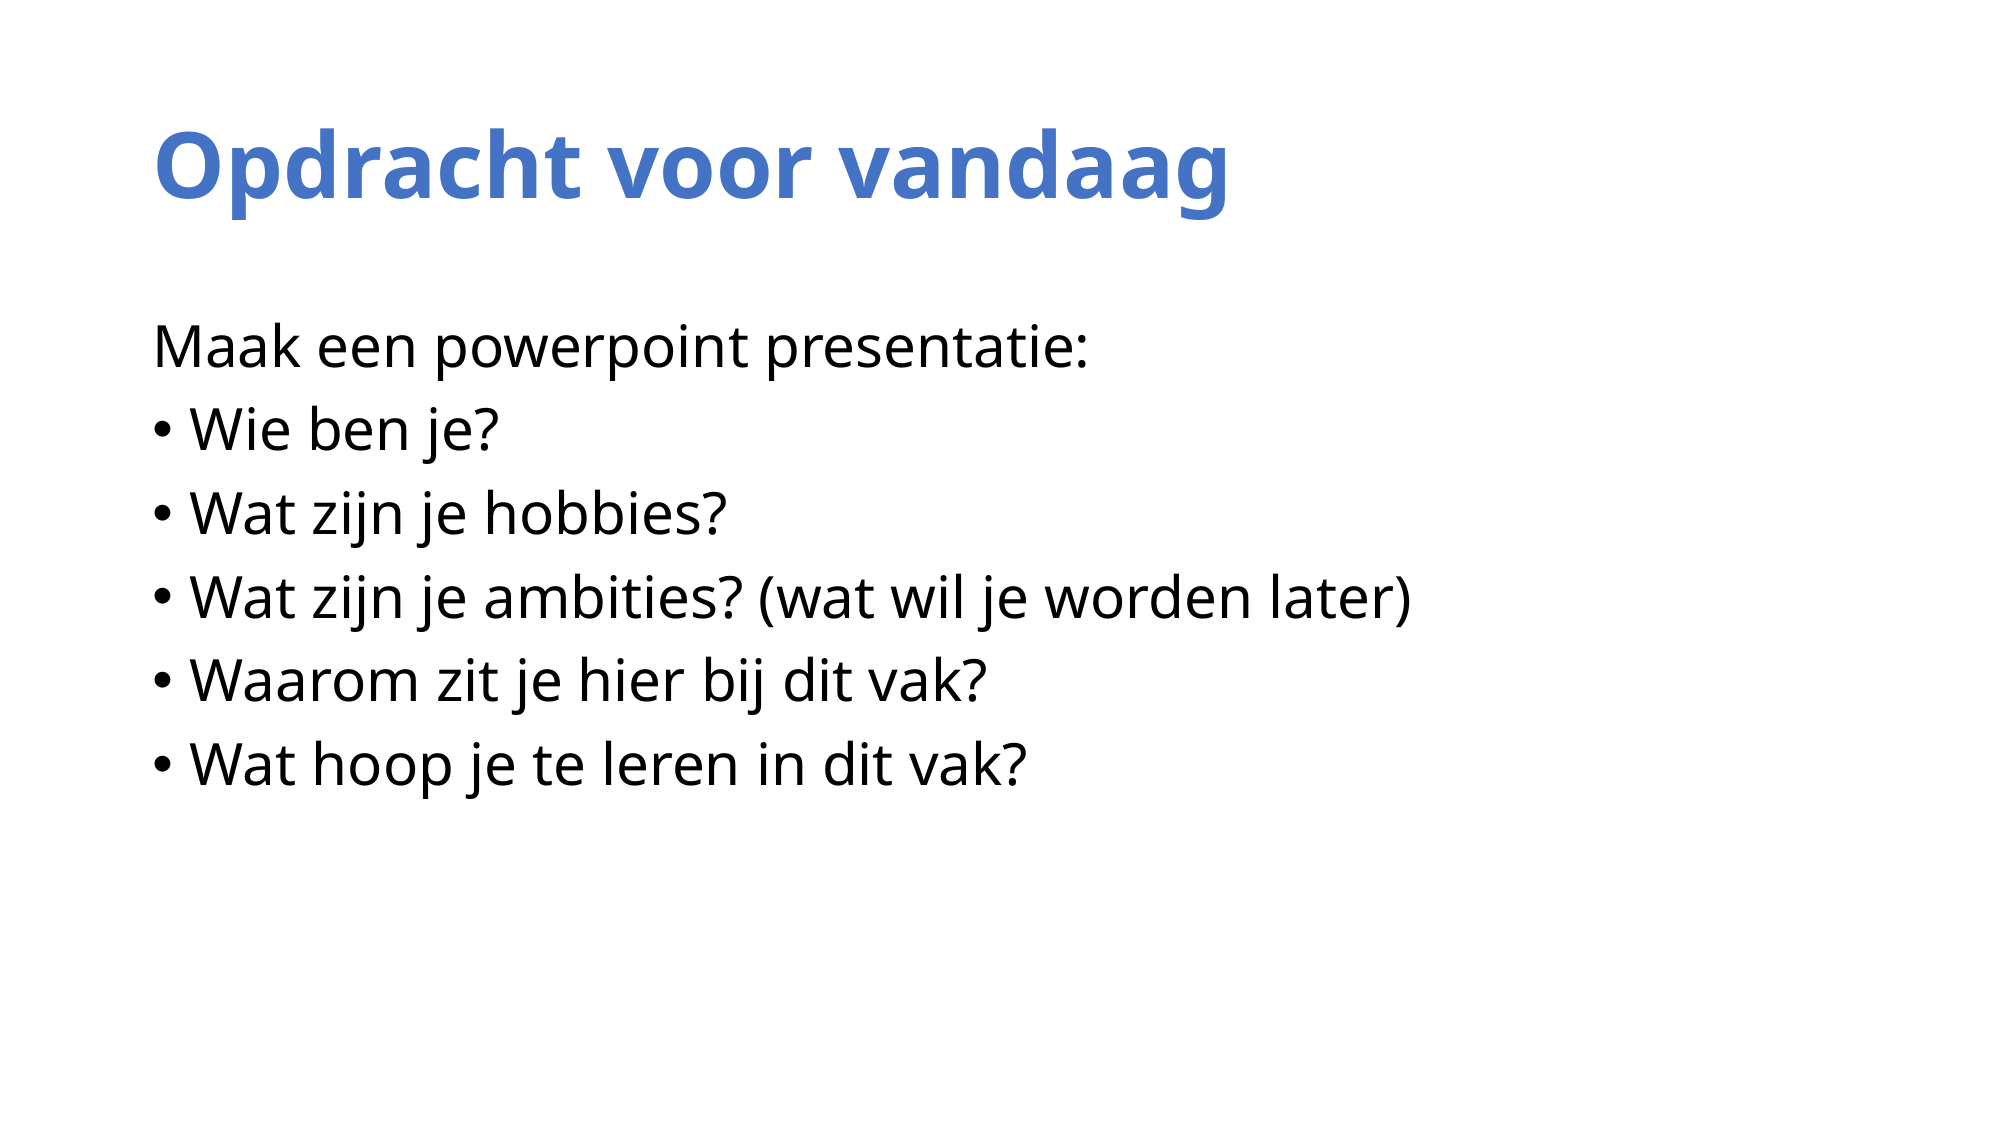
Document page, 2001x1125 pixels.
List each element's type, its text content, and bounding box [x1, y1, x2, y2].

title Opdracht voor vandaag [137, 59, 1863, 278]
list Maak een powerpoint presentatie: Wie ben je? Wat zijn je hobbies? Wat zijn je ambities? (wat wil je worden later) Waarom zit je hier bij dit vak? Wat hoop je te leren in dit vak? [137, 309, 1585, 969]
